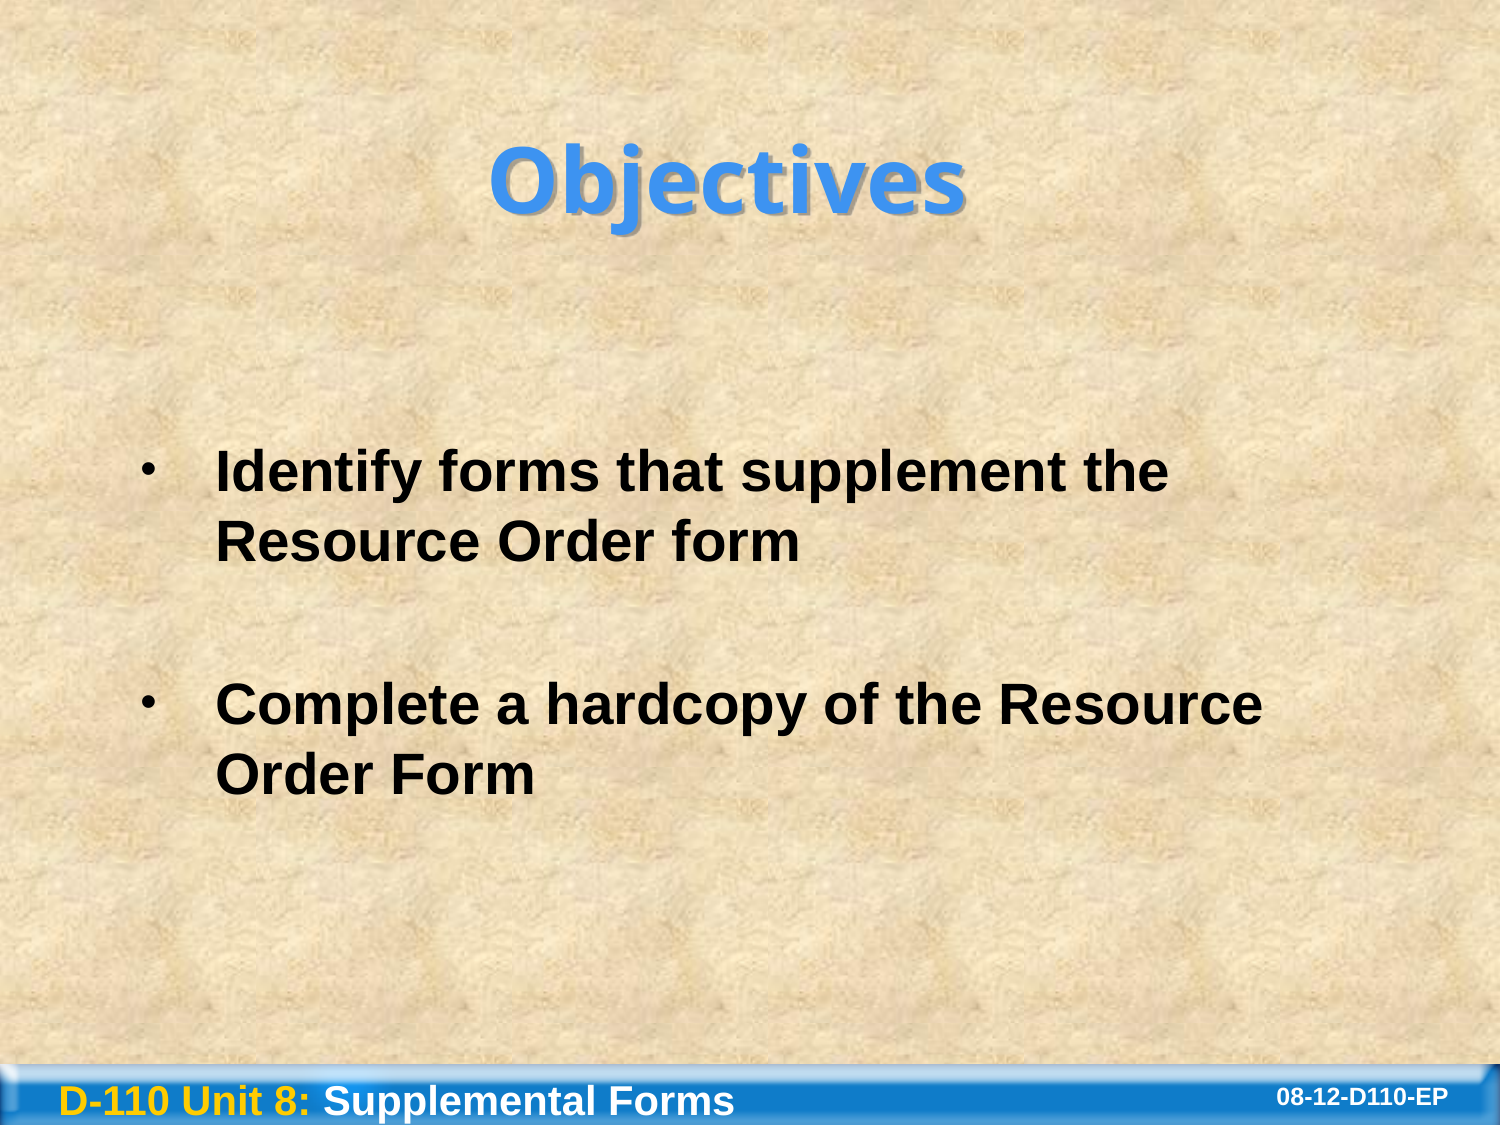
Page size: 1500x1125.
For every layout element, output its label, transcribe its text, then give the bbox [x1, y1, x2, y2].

text_box D-110 Unit 8: Supplemental Forms [43, 1066, 1202, 1125]
text_box Objectives [71, 68, 1382, 302]
text_box Identify forms that supplement the Resource Order form Complete a hardcopy of the Resource Order Form [125, 425, 1350, 814]
text_box 08-12-D110-EP [1261, 1073, 1479, 1119]
picture [0, 0, 1500, 1125]
